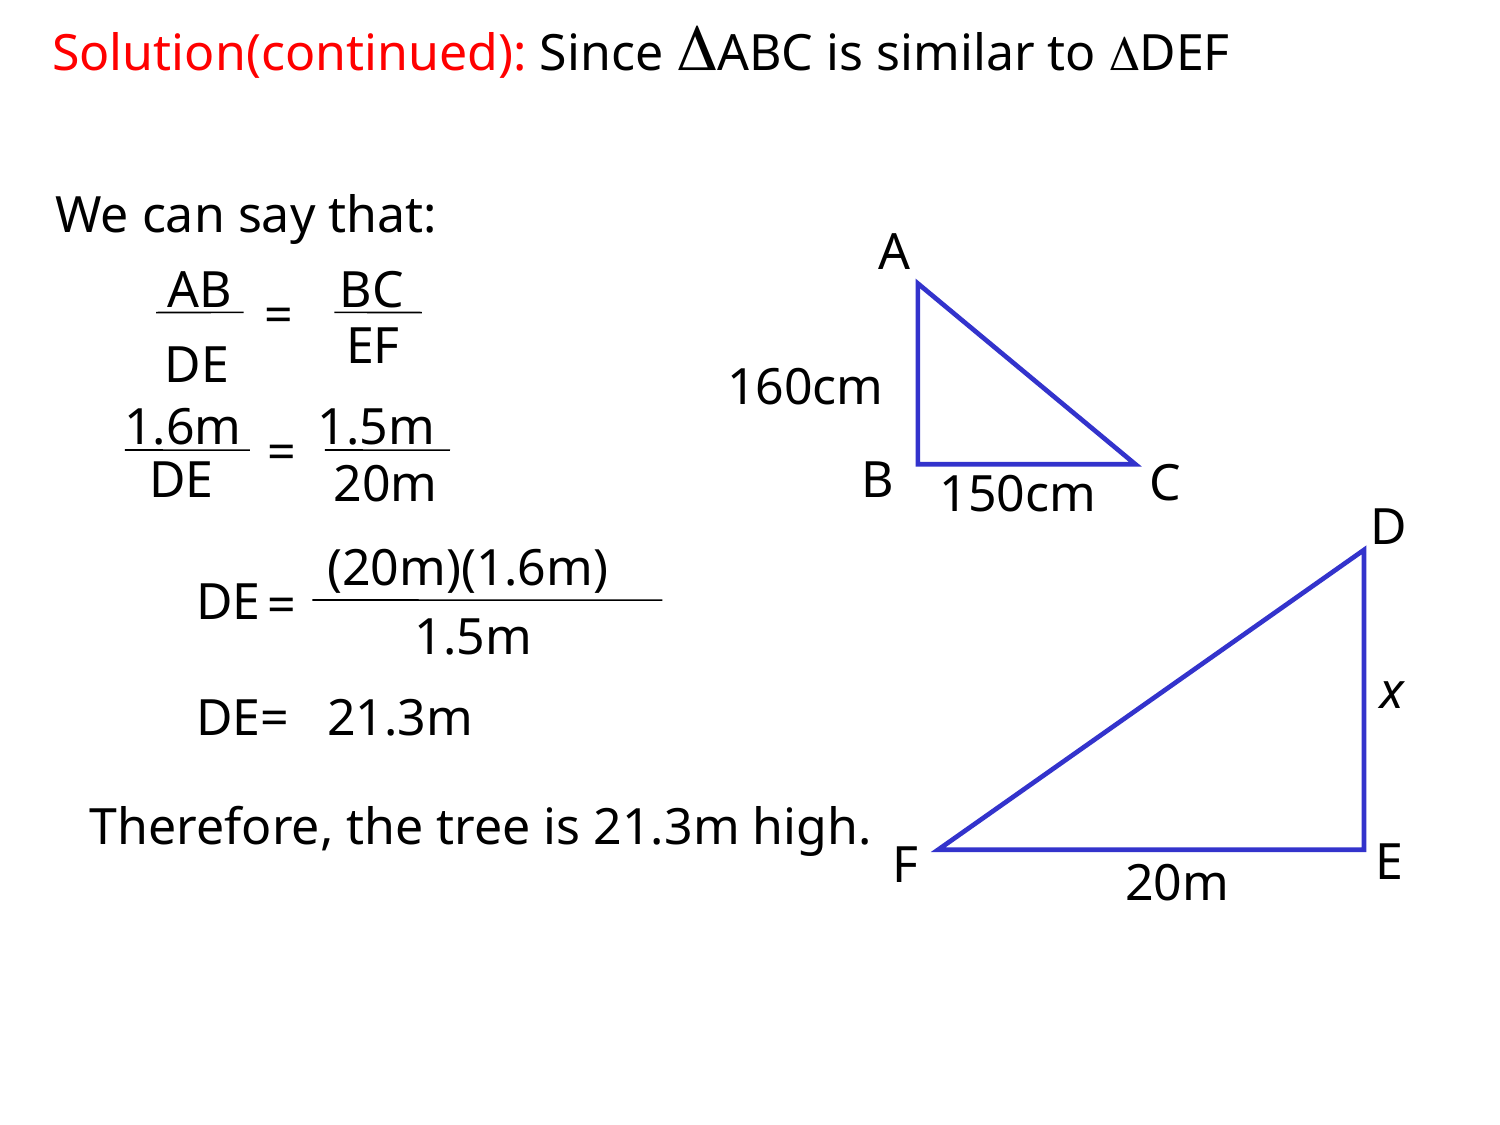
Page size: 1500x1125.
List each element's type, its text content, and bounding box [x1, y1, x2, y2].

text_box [324, 249, 494, 382]
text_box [149, 249, 323, 385]
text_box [712, 212, 1188, 529]
text_box Solution(continued): Since DABC is similar to DDEF [37, 0, 1450, 92]
text_box We can say that: [40, 174, 729, 250]
text_box DE= [181, 678, 312, 753]
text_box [877, 487, 1416, 919]
text_box 21.3m [312, 680, 525, 753]
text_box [312, 527, 663, 673]
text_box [302, 387, 491, 520]
text_box Therefore, the tree is 21.3m high. [74, 787, 872, 863]
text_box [180, 562, 307, 641]
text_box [109, 387, 300, 516]
